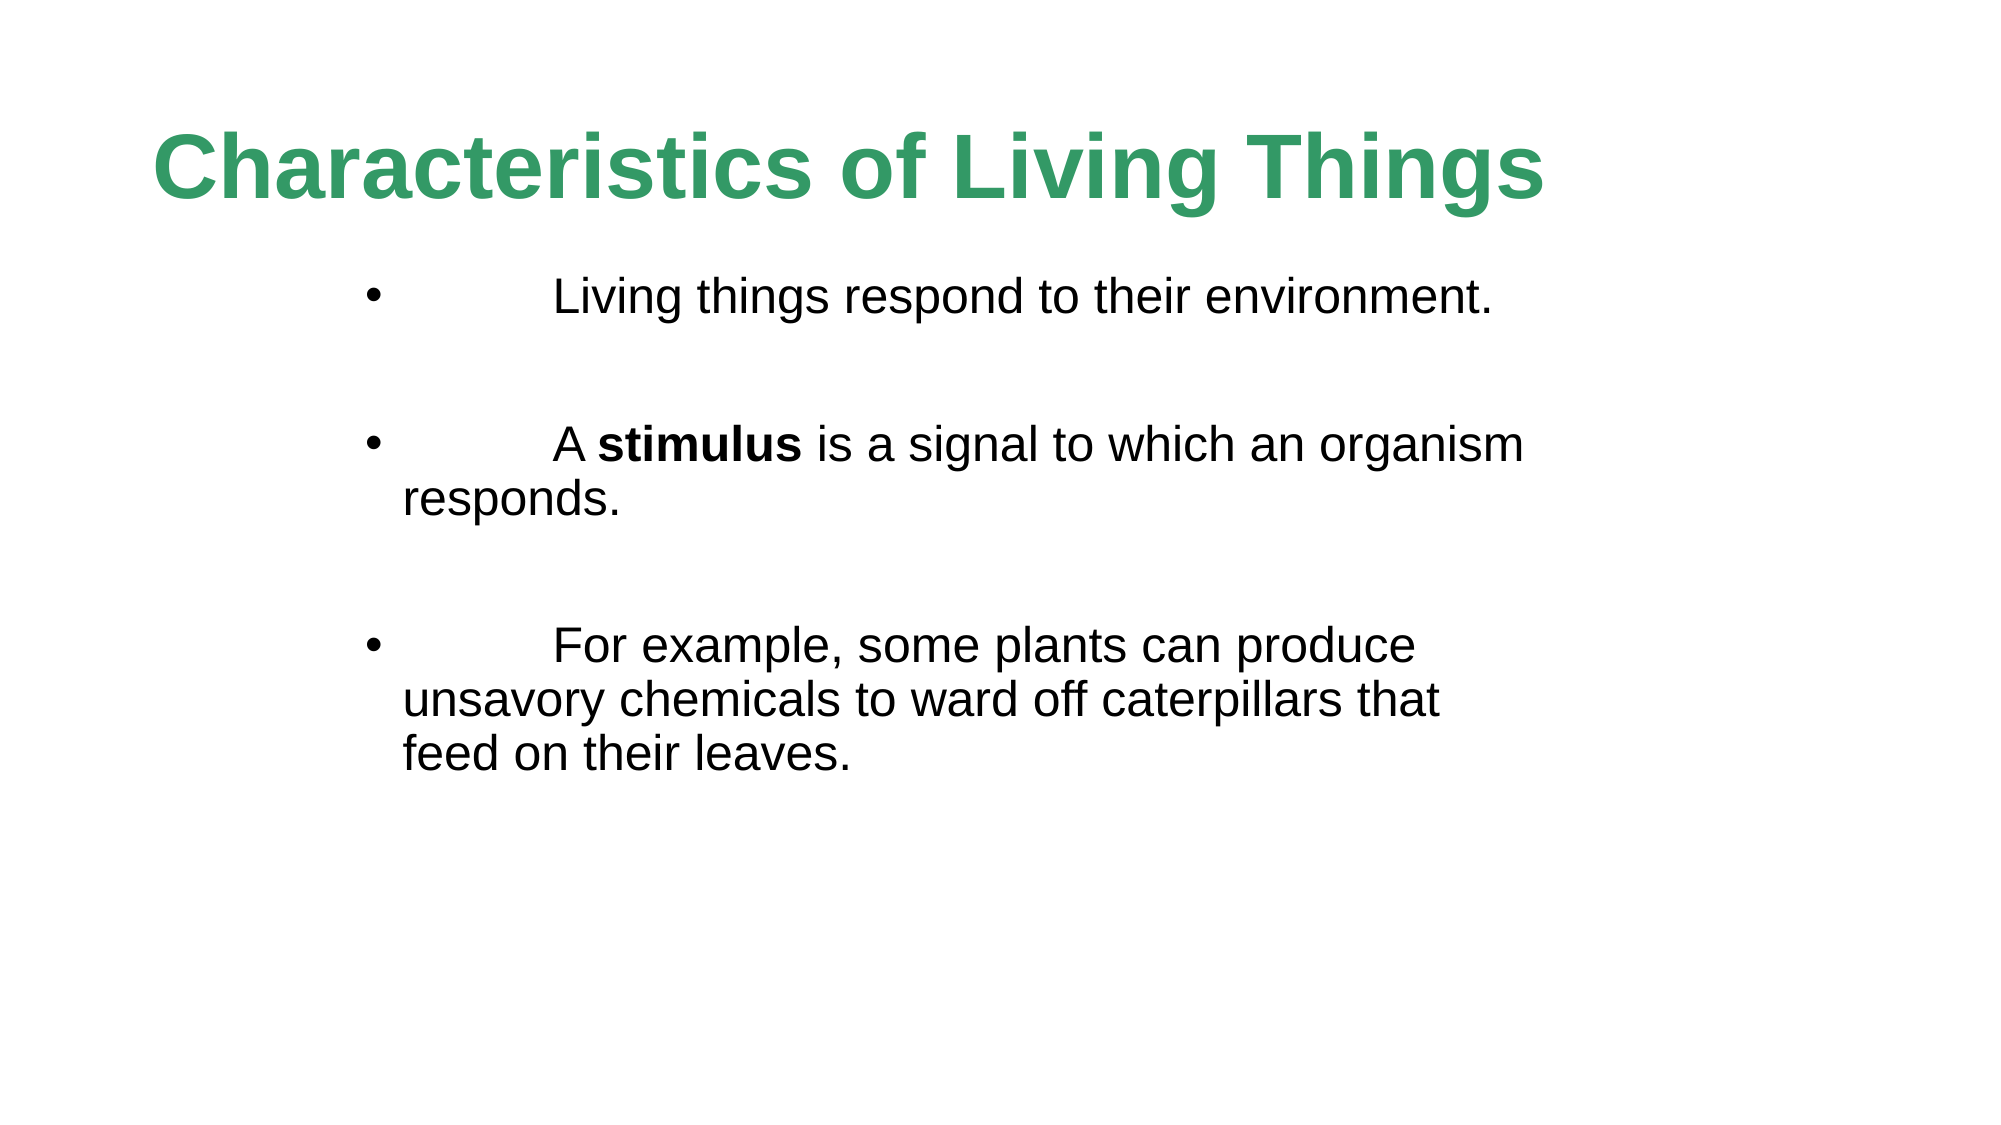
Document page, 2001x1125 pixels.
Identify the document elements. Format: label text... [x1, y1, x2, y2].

title Characteristics of Living Things [137, 59, 1863, 278]
list Living things respond to their environment. A stimulus is a signal to which an organism responds. For example, some plants can produce unsavory chemicals to ward off caterpillars that feed on their leaves. [275, 262, 1563, 1005]
